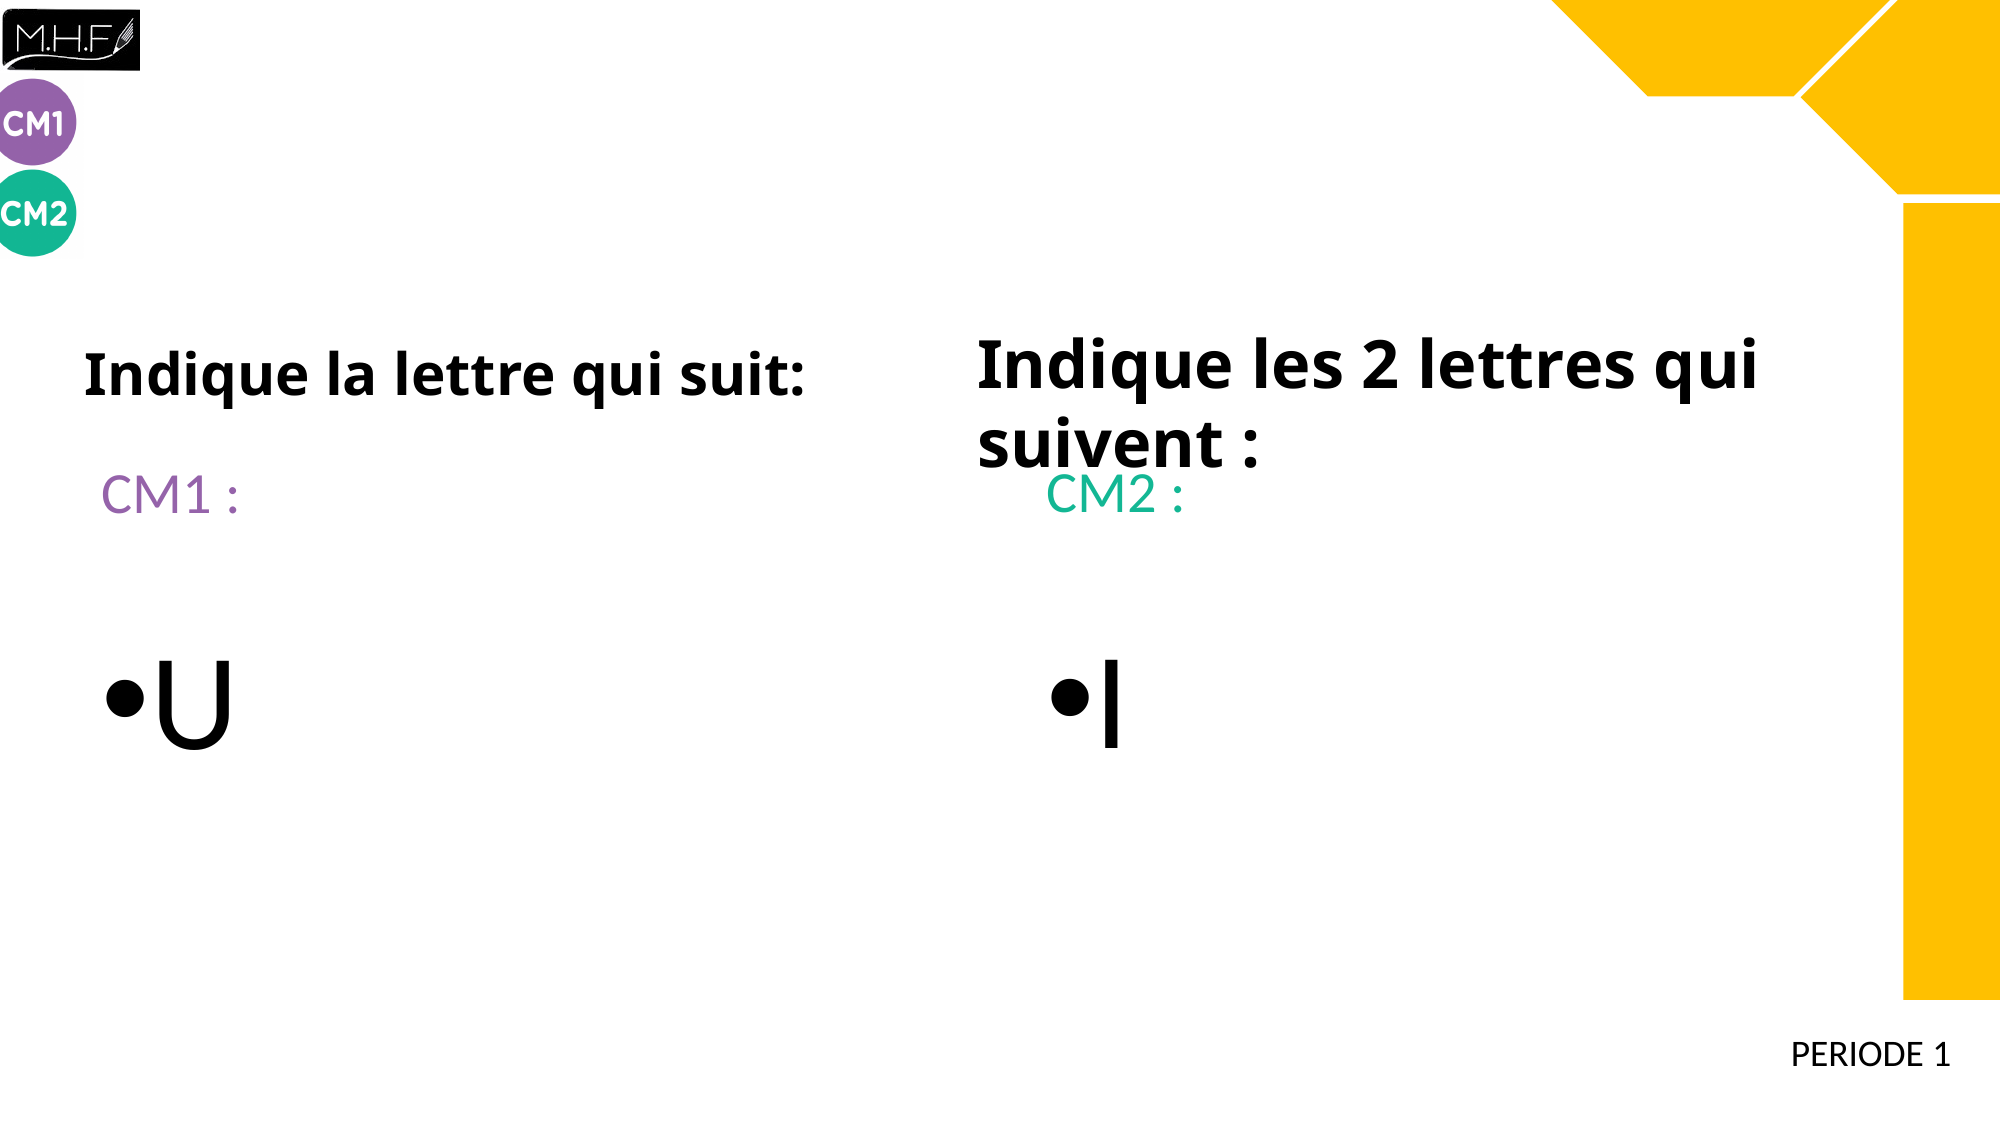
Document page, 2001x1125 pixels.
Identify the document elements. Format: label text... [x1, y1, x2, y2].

text_box PERIODE 1 [1362, 1021, 1967, 1125]
text_box [1549, 0, 1892, 98]
text_box [1902, 489, 2000, 1001]
picture [0, 7, 140, 259]
text_box CM2 : I [1031, 489, 1853, 1014]
text_box [1902, 202, 2000, 313]
title Indique la lettre qui suit: [69, 266, 963, 487]
text_box Indique les 2 lettres qui suivent : [962, 313, 2000, 489]
list CM1 : U [86, 455, 897, 1015]
text_box [1799, 0, 2000, 196]
